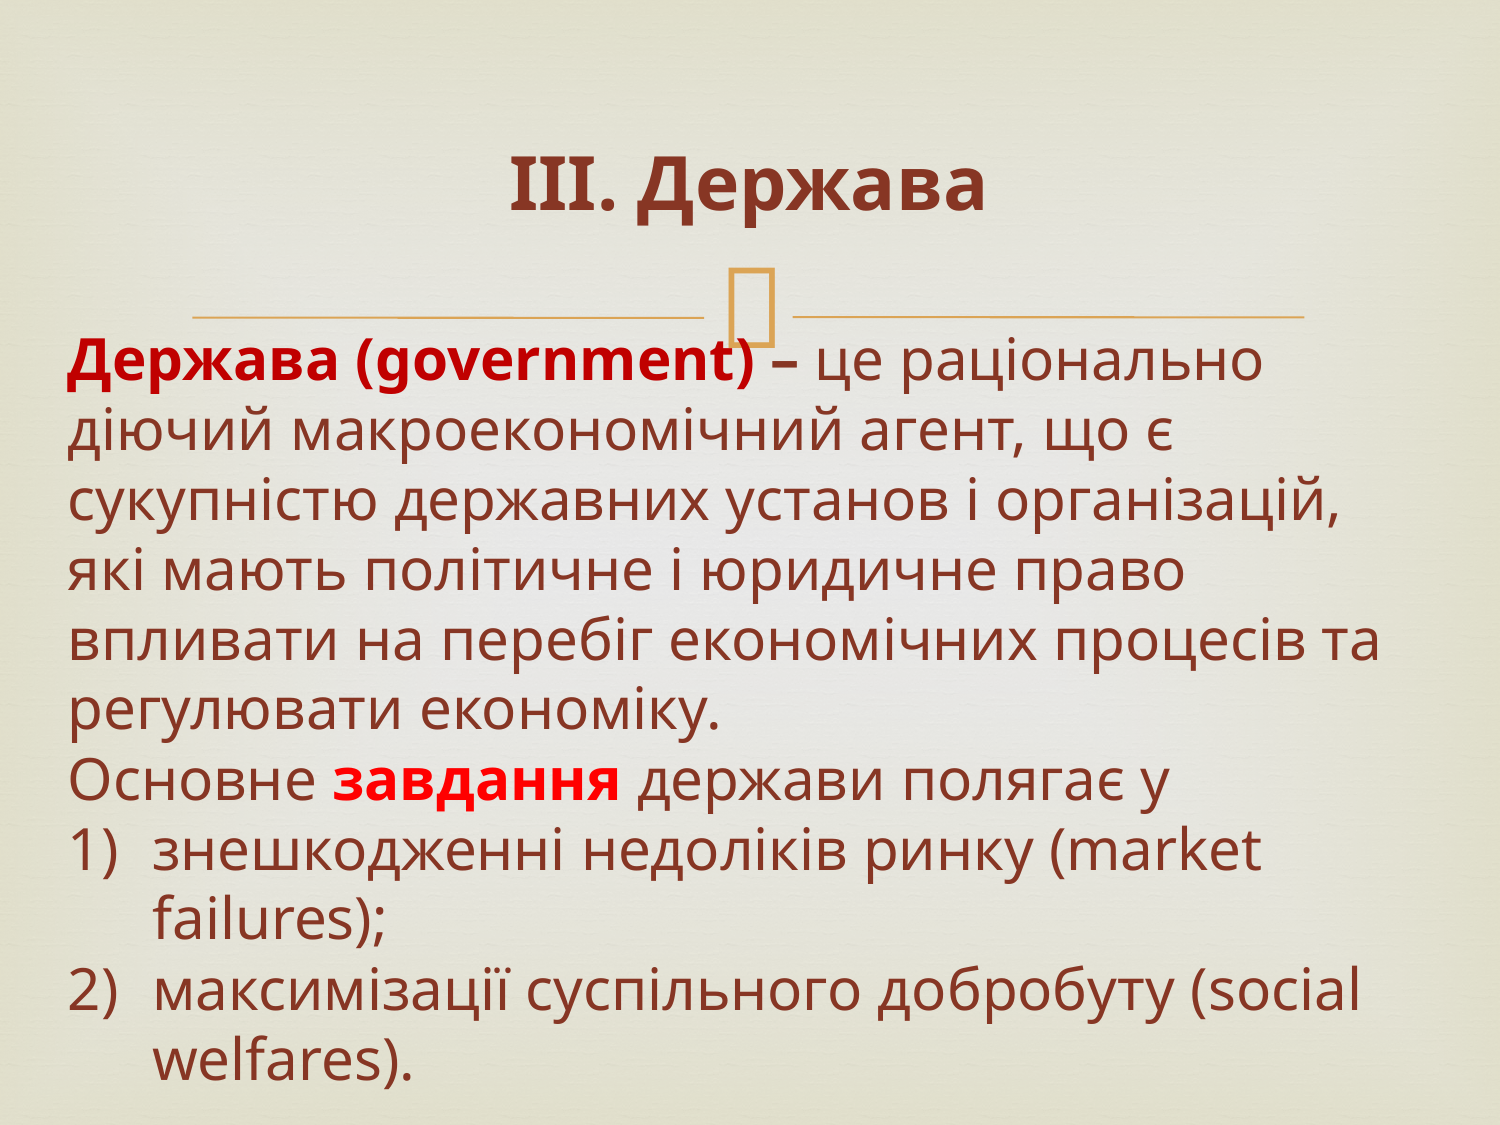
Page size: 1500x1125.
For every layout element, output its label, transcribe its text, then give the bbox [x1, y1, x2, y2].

title ІІІ. Держава [112, 93, 1386, 267]
text_box Держава (government) – це раціонально діючий макроекономічний агент, що є сукупністю державних установ і організацій, які мають політичне і юридичне право впливати на перебіг економічних процесів та регулювати економіку. Основне завдання держави полягає у знешкодженні недоліків ринку (market failures); максимізації суспільного добробуту (social welfares). [53, 314, 1447, 1099]
